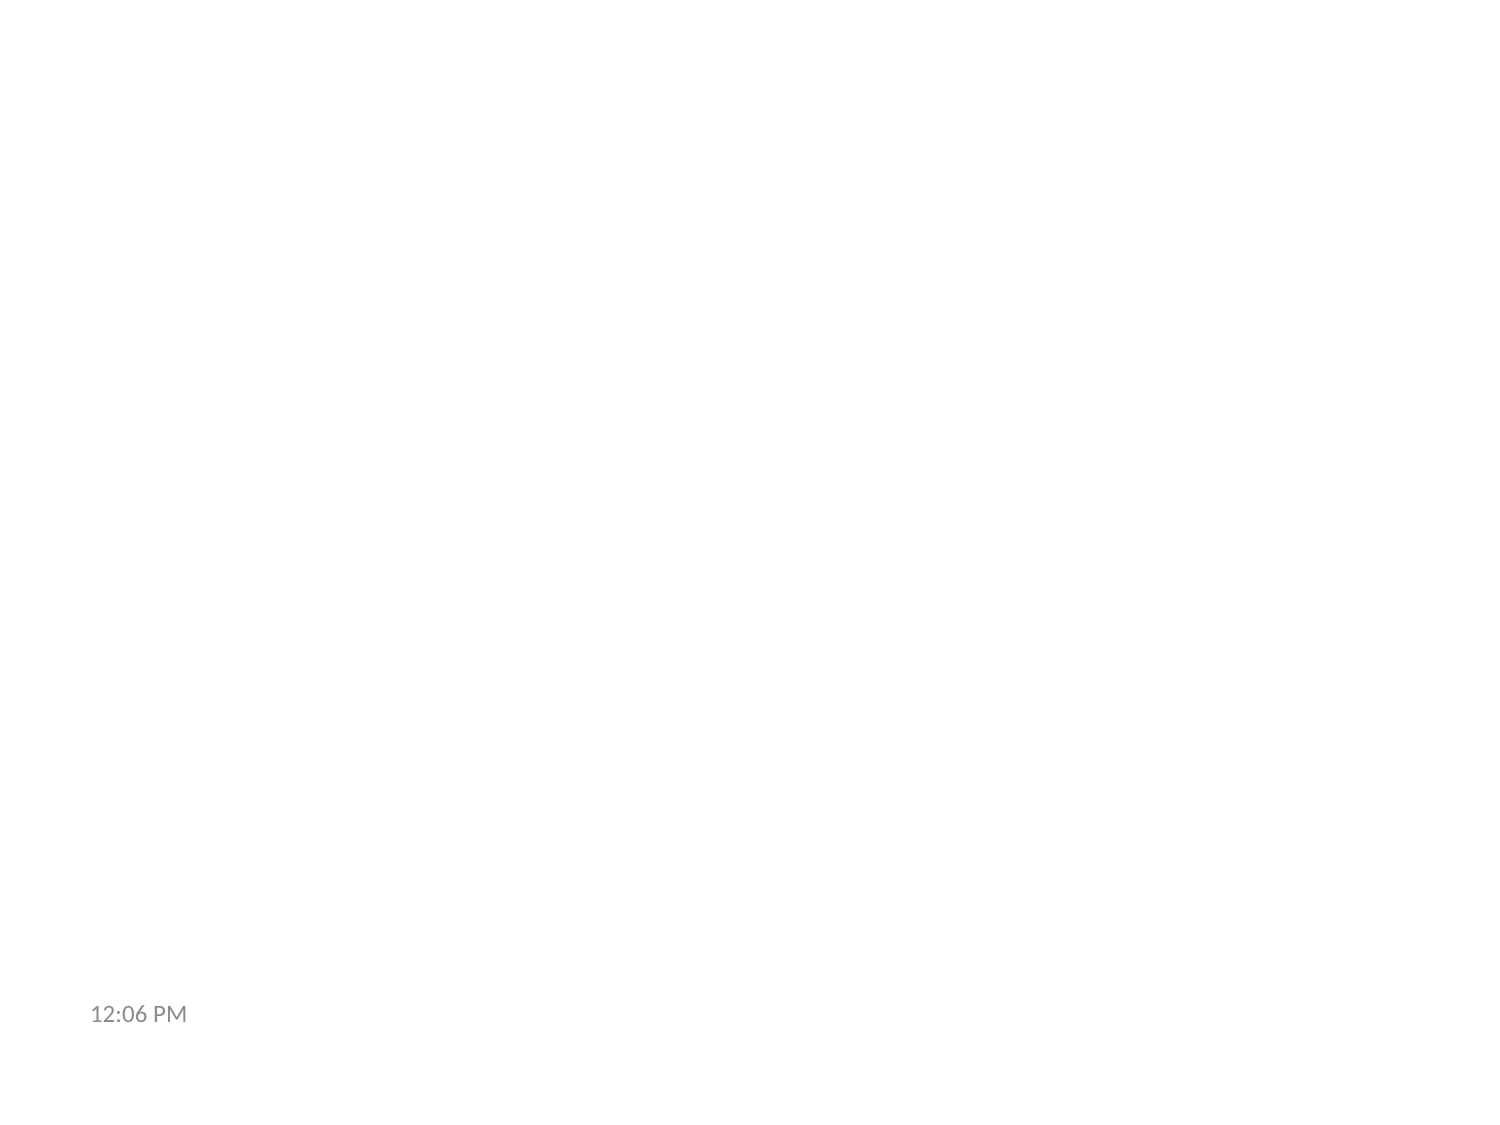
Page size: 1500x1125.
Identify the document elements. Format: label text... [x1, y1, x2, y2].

text_box 3:35 PM [75, 982, 425, 1043]
